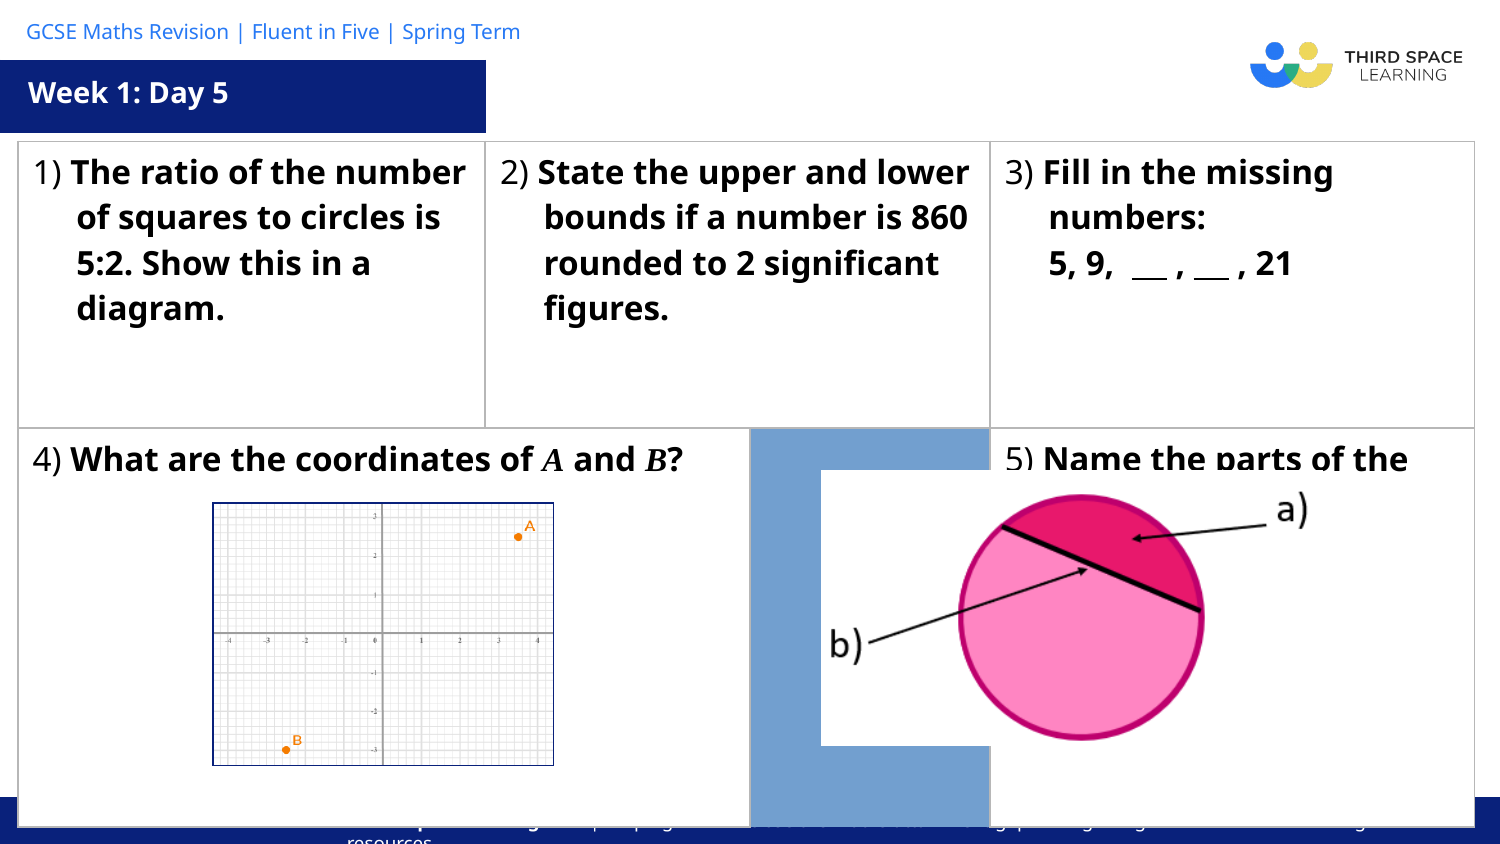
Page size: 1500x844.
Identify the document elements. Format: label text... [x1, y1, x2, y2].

picture [1250, 33, 1465, 99]
table_header 3) Fill in the missing numbers: 5, 9, , , 21 [991, 142, 1474, 427]
picture [212, 502, 554, 766]
table_header 2) State the upper and lower bounds if a number is 860 rounded to 2 significant figures. [486, 142, 989, 427]
table_header 1) The ratio of the number of squares to circles is 5:2. Show this in a diagram. [19, 142, 484, 427]
text_box Week 1: Day 5 [13, 59, 383, 125]
picture [821, 470, 1323, 746]
table_cell 4) What are the coordinates of A and B? [19, 429, 749, 826]
table_cell 5) Name the parts of the circle [991, 429, 1474, 826]
